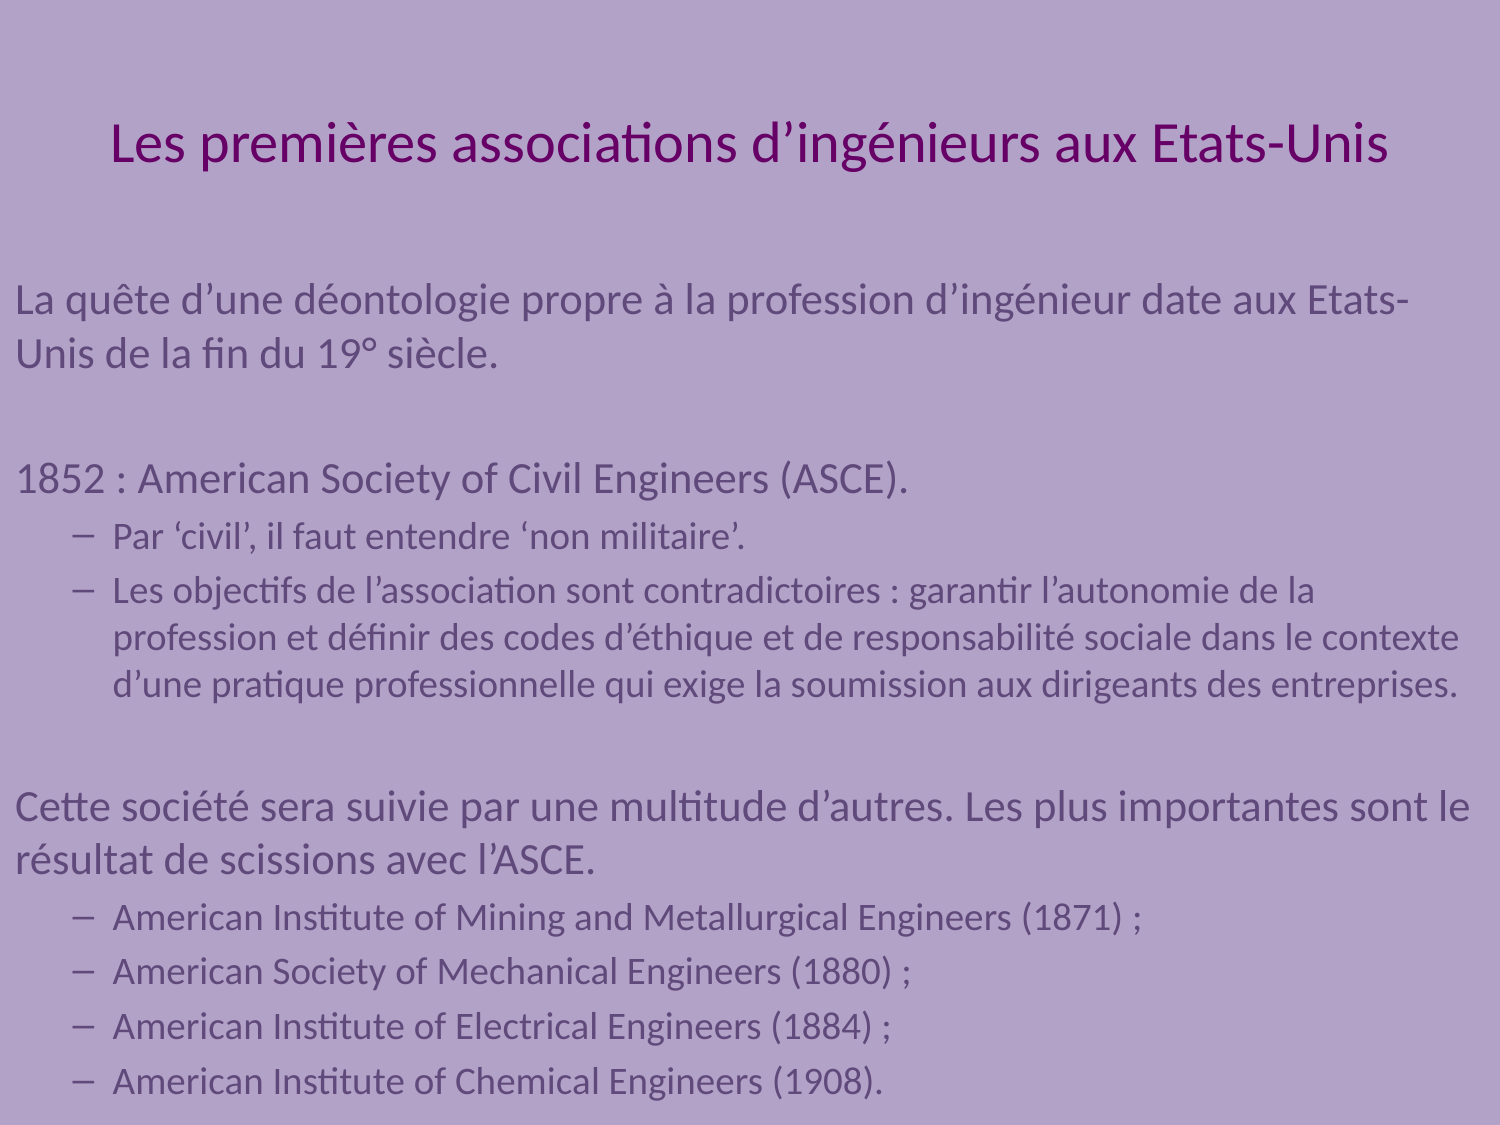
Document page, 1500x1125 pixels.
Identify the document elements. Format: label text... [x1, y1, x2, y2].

title Les premières associations d’ingénieurs aux Etats-Unis [75, 45, 1425, 233]
list La quête d’une déontologie propre à la profession d’ingénieur date aux Etats-Unis de la fin du 19° siècle. 1852 : American Society of Civil Engineers (ASCE). Par ‘civil’, il faut entendre ‘non militaire’. Les objectifs de l’association sont contradictoires : garantir l’autonomie de la profession et définir des codes d’éthique et de responsabilité sociale dans le contexte d’une pratique professionnelle qui exige la soumission aux dirigeants des entreprises. Cette société sera suivie par une multitude d’autres. Les plus importantes sont le résultat de scissions avec l’ASCE. American Institute of Mining and Metallurgical Engineers (1871) ; American Society of Mechanical Engineers (1880) ; American Institute of Electrical Engineers (1884) ; American Institute of Chemical Engineers (1908). [0, 262, 1500, 1125]
